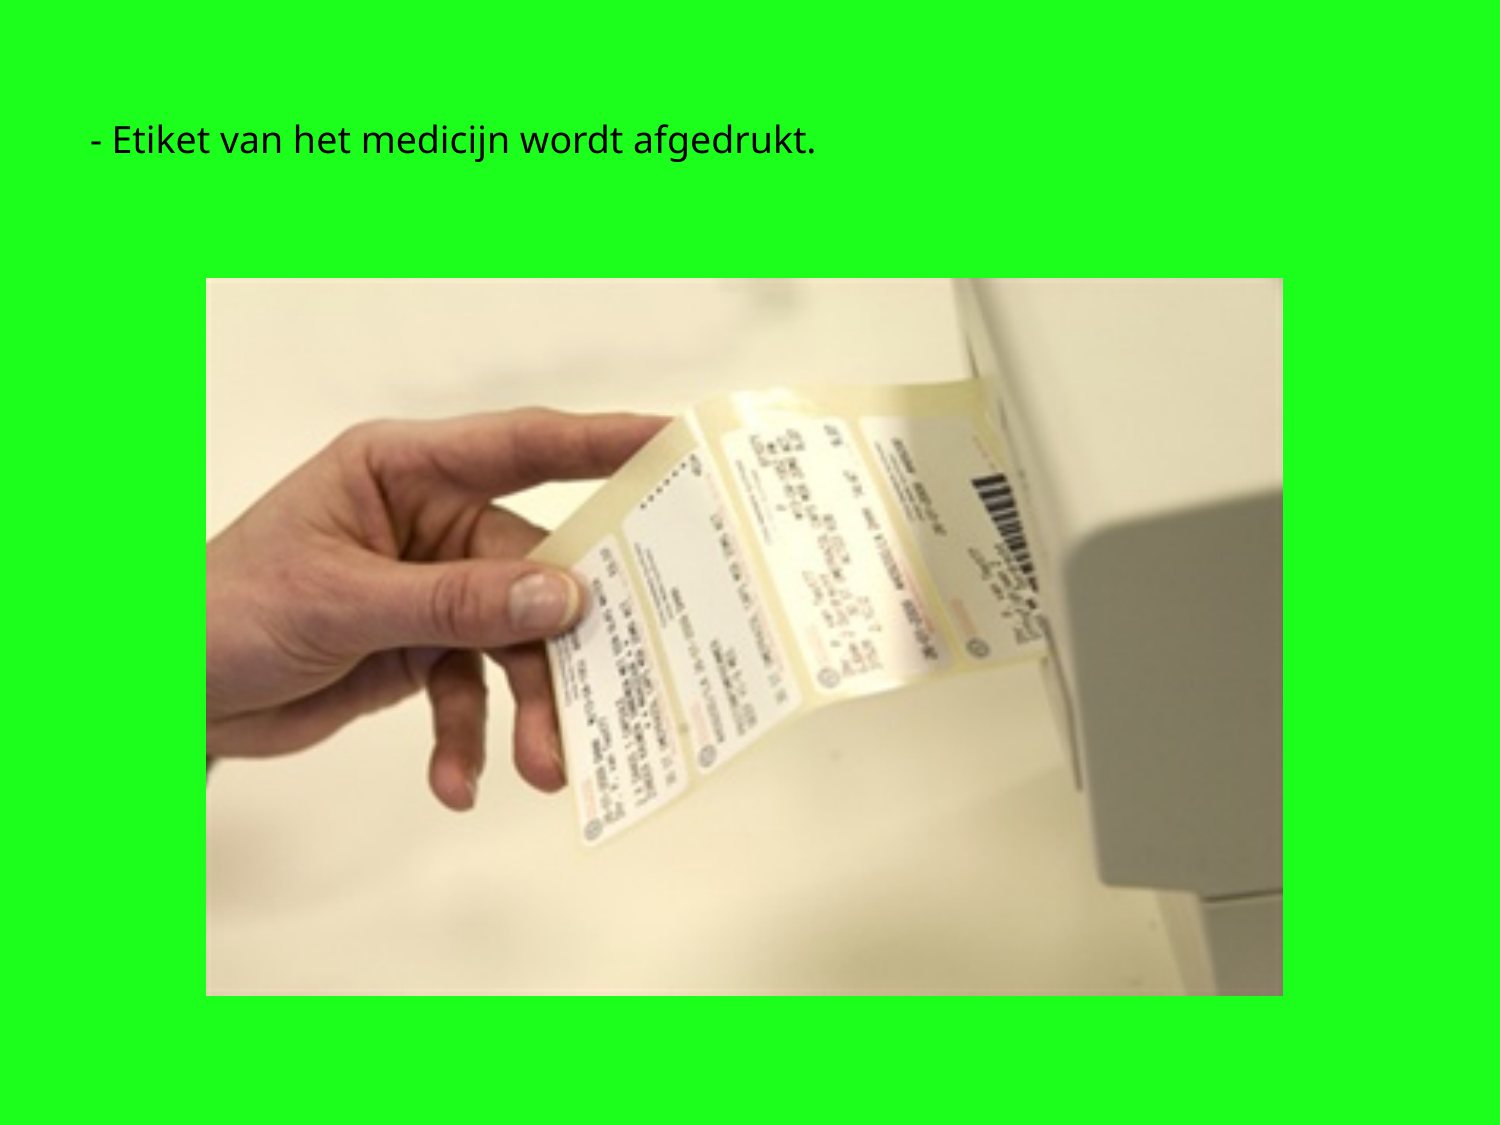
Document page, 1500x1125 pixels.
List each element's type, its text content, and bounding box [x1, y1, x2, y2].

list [206, 278, 1284, 996]
title - Etiket van het medicijn wordt afgedrukt. [75, 45, 1425, 233]
